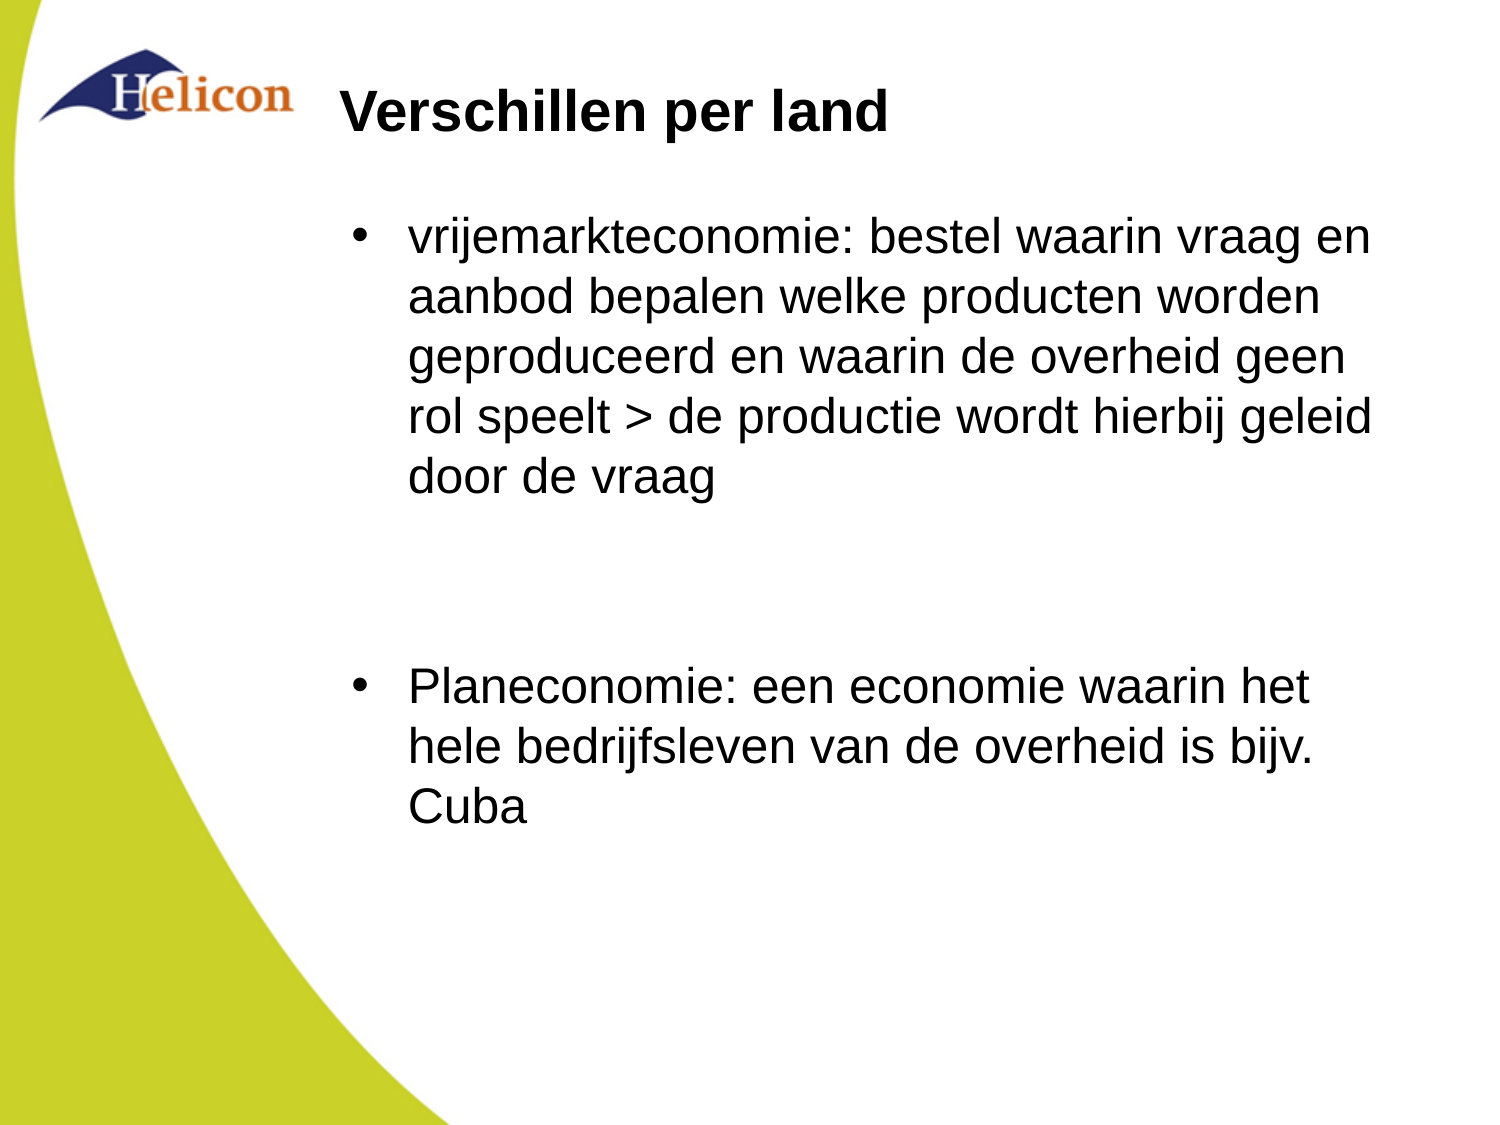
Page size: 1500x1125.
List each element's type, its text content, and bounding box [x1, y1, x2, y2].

picture [0, 0, 1500, 1125]
list vrijemarkteconomie: bestel waarin vraag en aanbod bepalen welke producten worden geproduceerd en waarin de overheid geen rol speelt > de productie wordt hierbij geleid door de vraag Planeconomie: een economie waarin het hele bedrijfsleven van de overheid is bijv. Cuba [336, 196, 1425, 1005]
title Verschillen per land [324, 54, 1415, 161]
